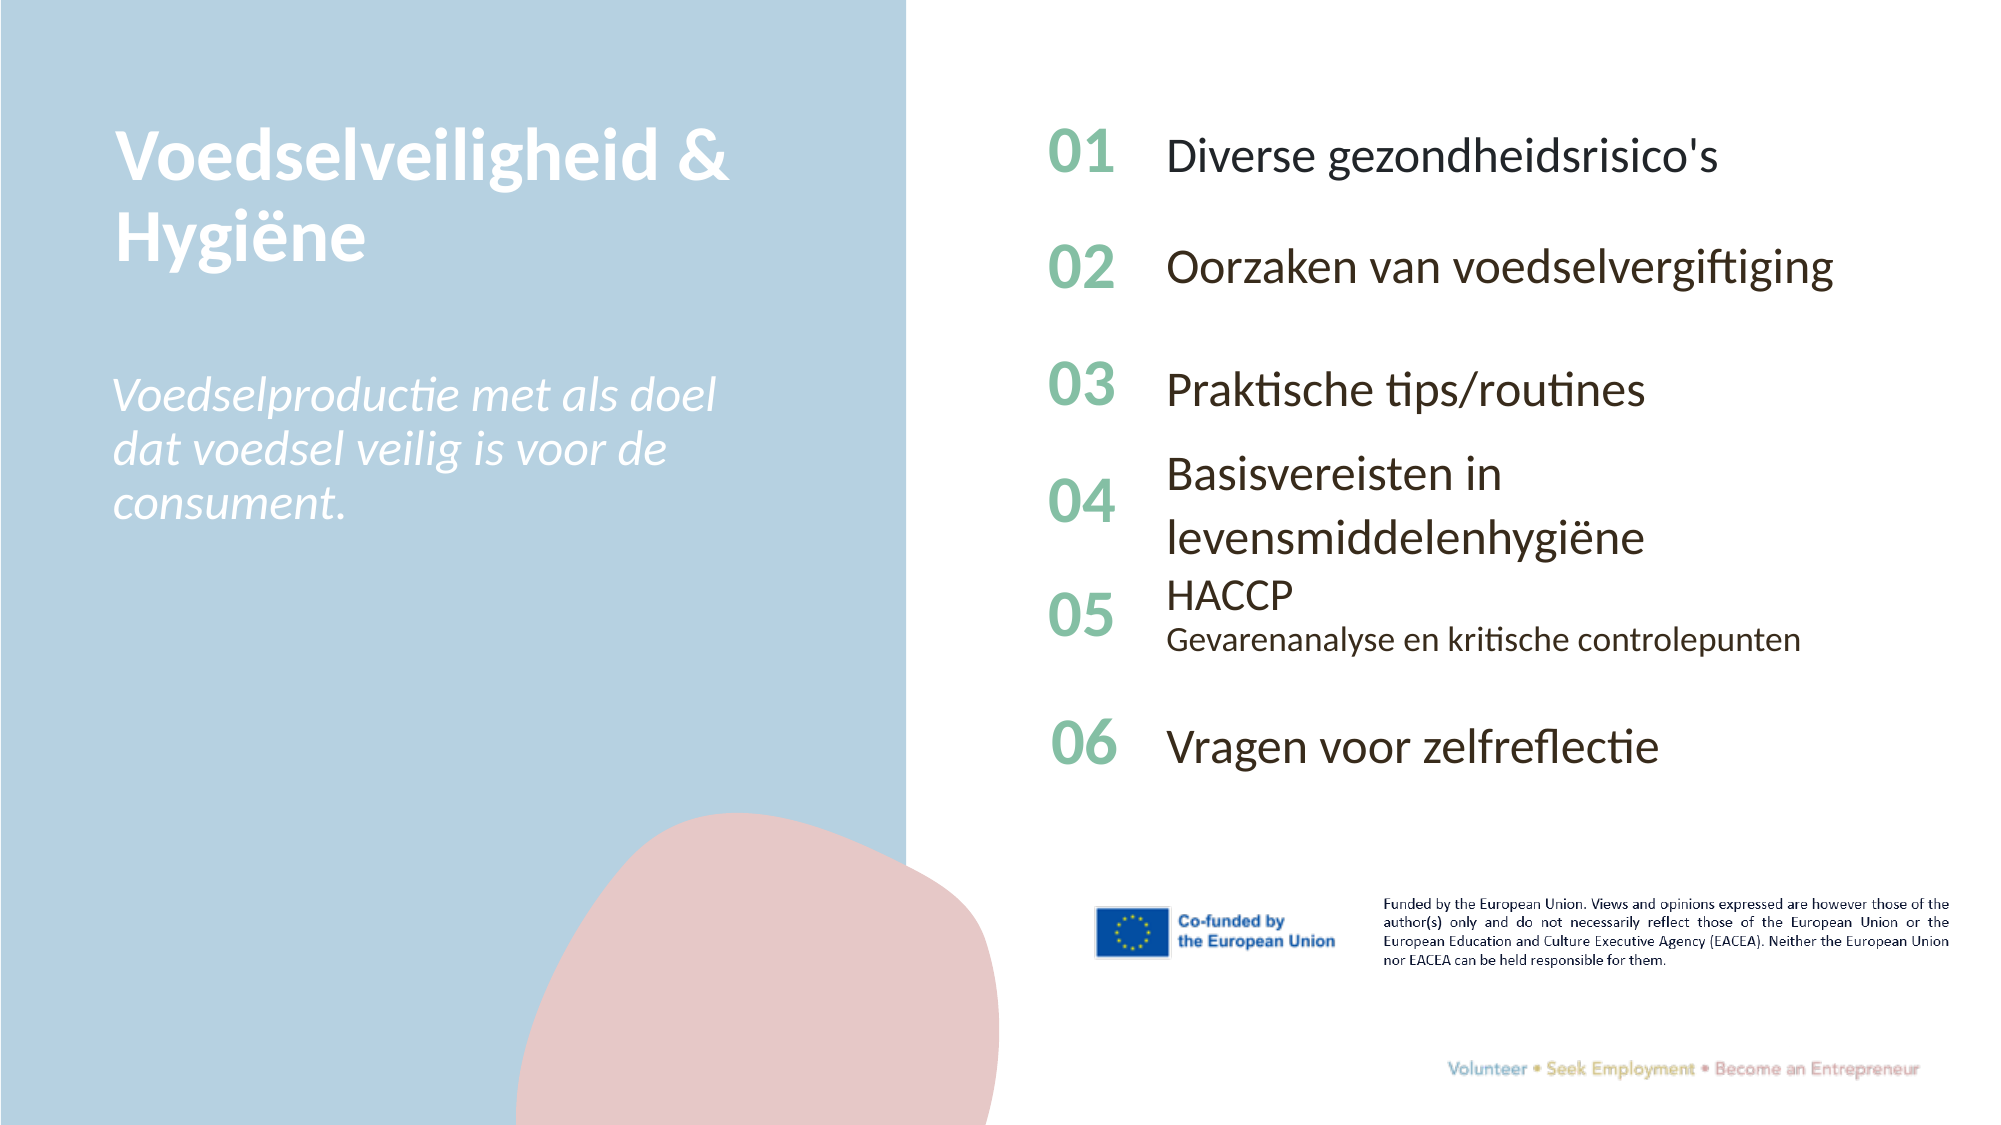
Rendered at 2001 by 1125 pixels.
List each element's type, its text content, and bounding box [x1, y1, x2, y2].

list Oorzaken van voedselvergiftiging [1151, 210, 1940, 324]
list Voedselveiligheid & Hygiëne [100, 108, 819, 208]
text_box Vragen voor zelfreflectie [1151, 684, 1940, 798]
list 01 [1034, 93, 1149, 207]
picture [1093, 905, 1354, 961]
list 03 [1034, 327, 1149, 441]
list 04 [1034, 444, 1149, 558]
text_box 06 [1036, 695, 1151, 791]
list Voedselproductie met als doel dat voedsel veilig is voor de consument. [95, 360, 803, 732]
list HACCP Gevarenanalyse en kritische controlepunten [1151, 558, 1940, 672]
list Basisvereisten in levensmiddelenhygiëne [1151, 444, 1940, 558]
picture [1369, 880, 1964, 986]
picture [1418, 1046, 1971, 1103]
list Praktische tips/routines [1151, 327, 1940, 441]
list 02 [1034, 210, 1149, 324]
list Diverse gezondheidsrisico's [1151, 93, 1940, 207]
list 05 [1034, 558, 1149, 672]
